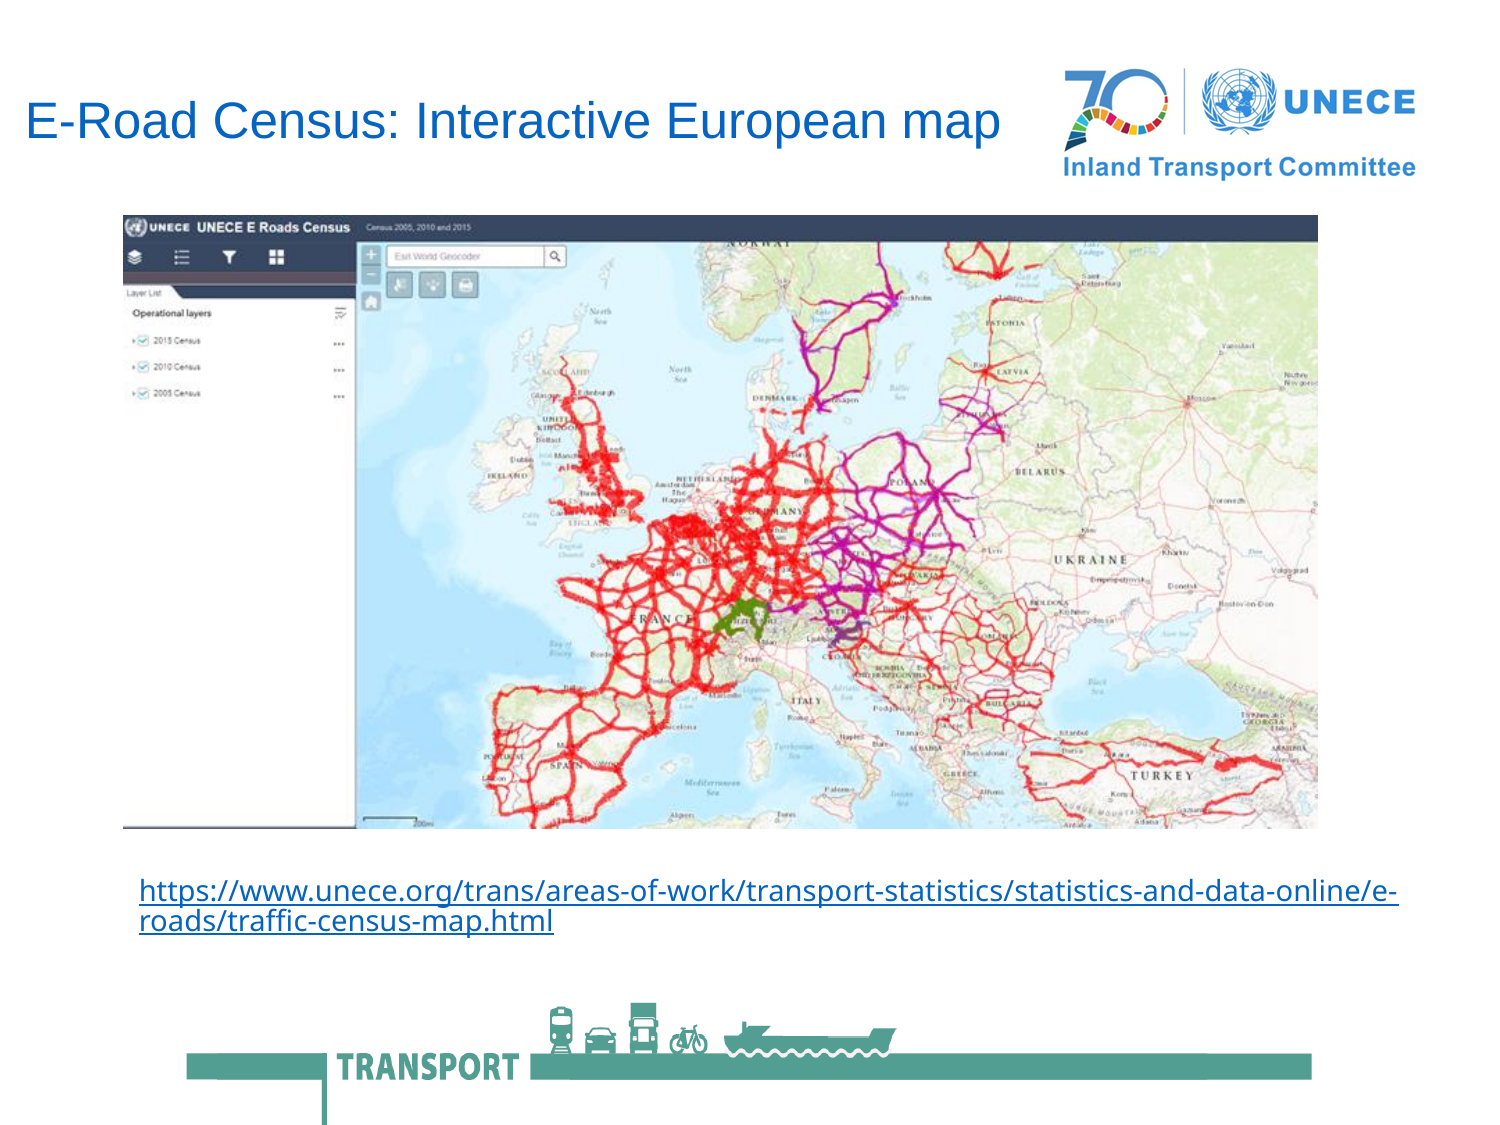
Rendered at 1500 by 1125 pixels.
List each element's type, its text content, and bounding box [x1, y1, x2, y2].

title E-Road Census: Interactive European map [0, 68, 1056, 176]
picture [186, 987, 1312, 1125]
picture [123, 215, 1318, 829]
text_box https://www.unece.org/trans/areas-of-work/transport-statistics/statistics-and-data-online/e-roads/traffic-census-map.html [123, 865, 1422, 920]
picture [1056, 65, 1422, 182]
